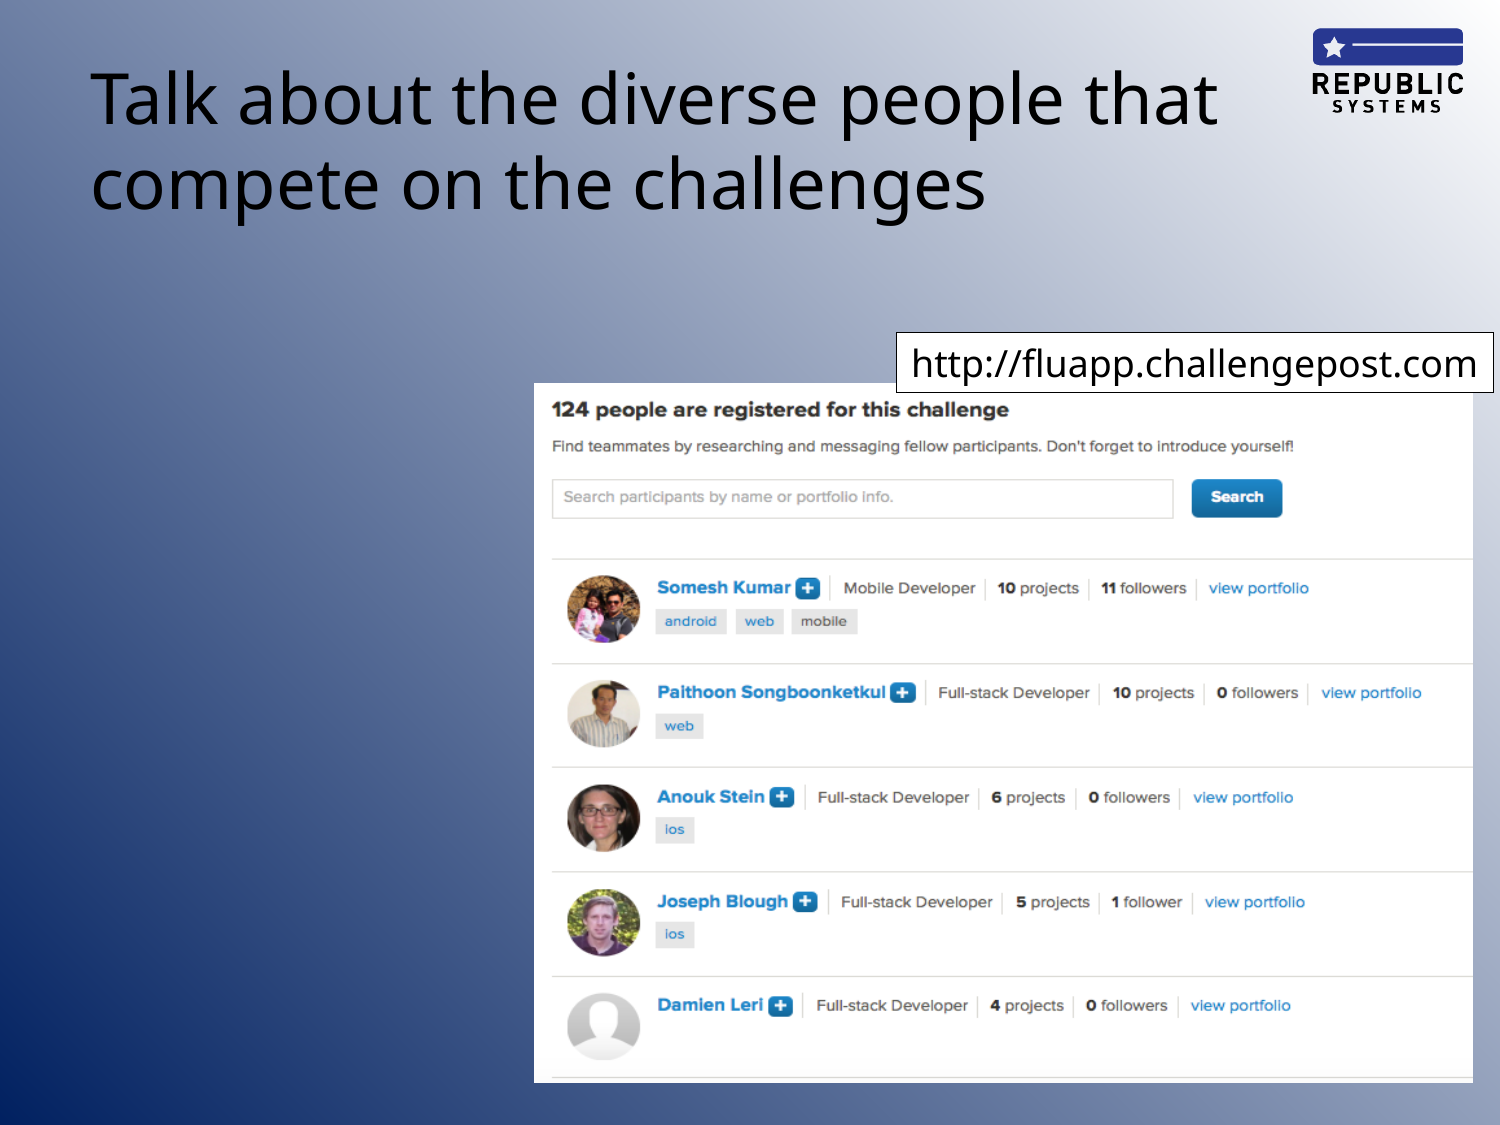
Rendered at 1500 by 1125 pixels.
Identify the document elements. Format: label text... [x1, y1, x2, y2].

picture [1312, 28, 1463, 113]
picture [534, 382, 1474, 1083]
title Talk about the diverse people that compete on the challenges [75, 45, 1275, 233]
text_box http://fluapp.challengepost.com [896, 332, 1494, 393]
